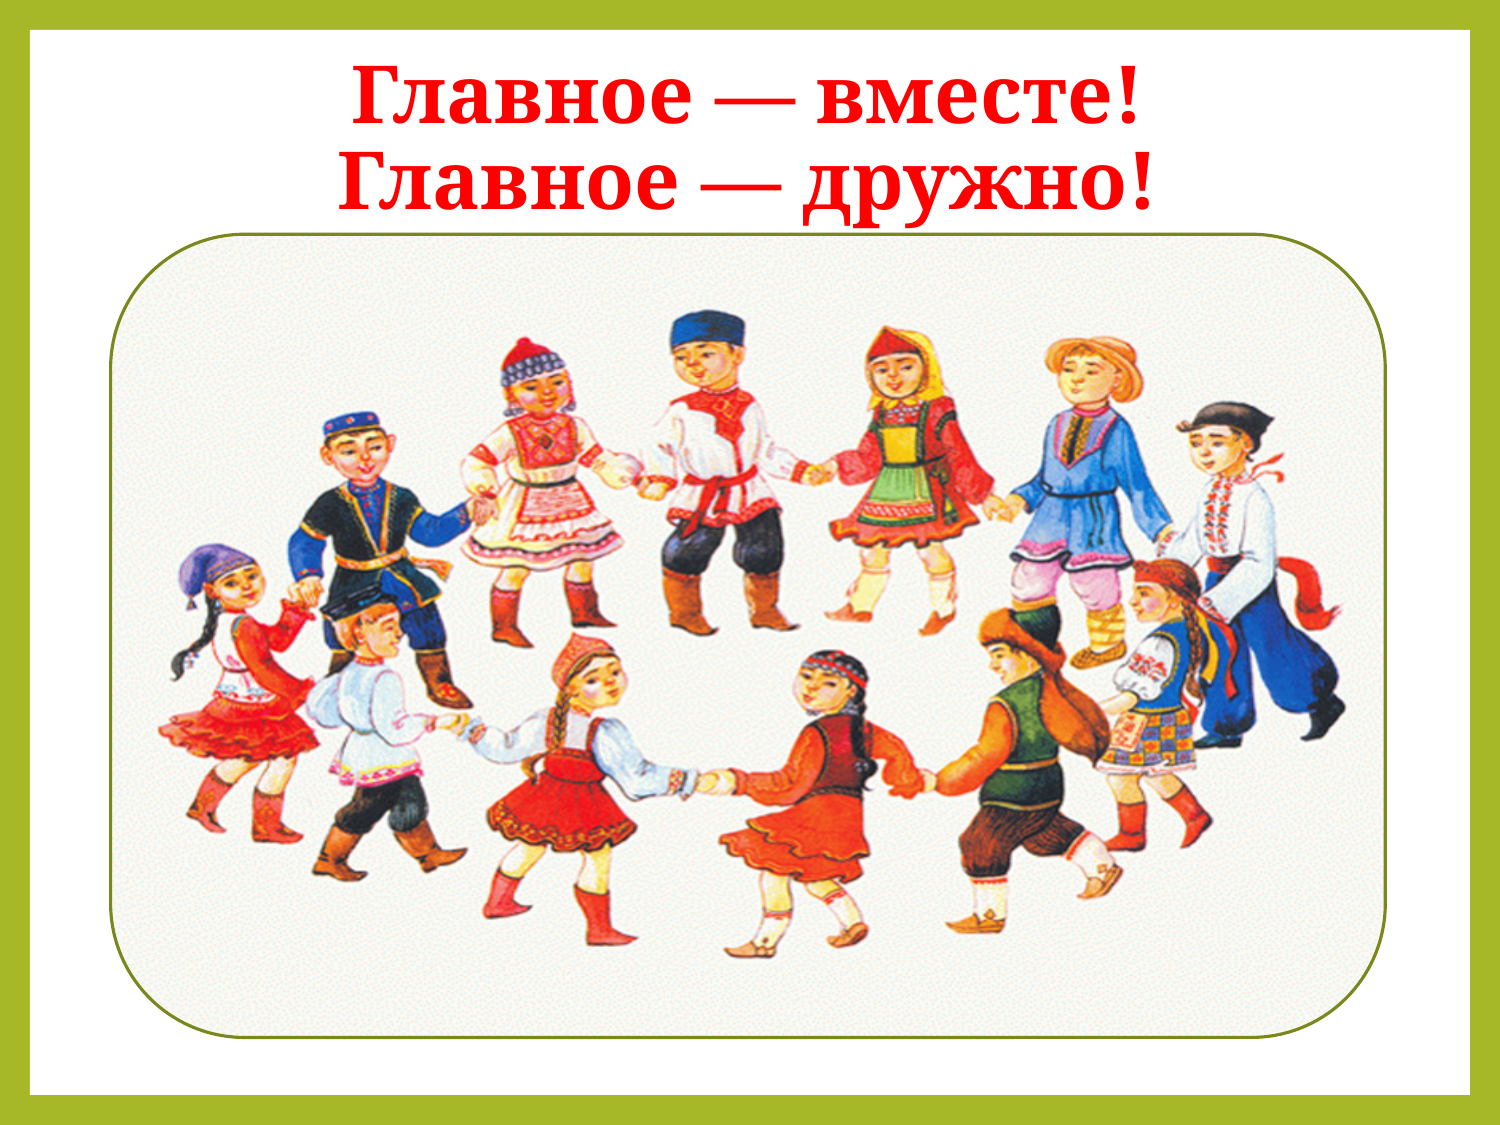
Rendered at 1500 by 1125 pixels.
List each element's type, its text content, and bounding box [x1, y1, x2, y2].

text_box [109, 232, 1387, 1040]
title Главное — вместе! Главное — дружно! [154, 46, 1342, 235]
